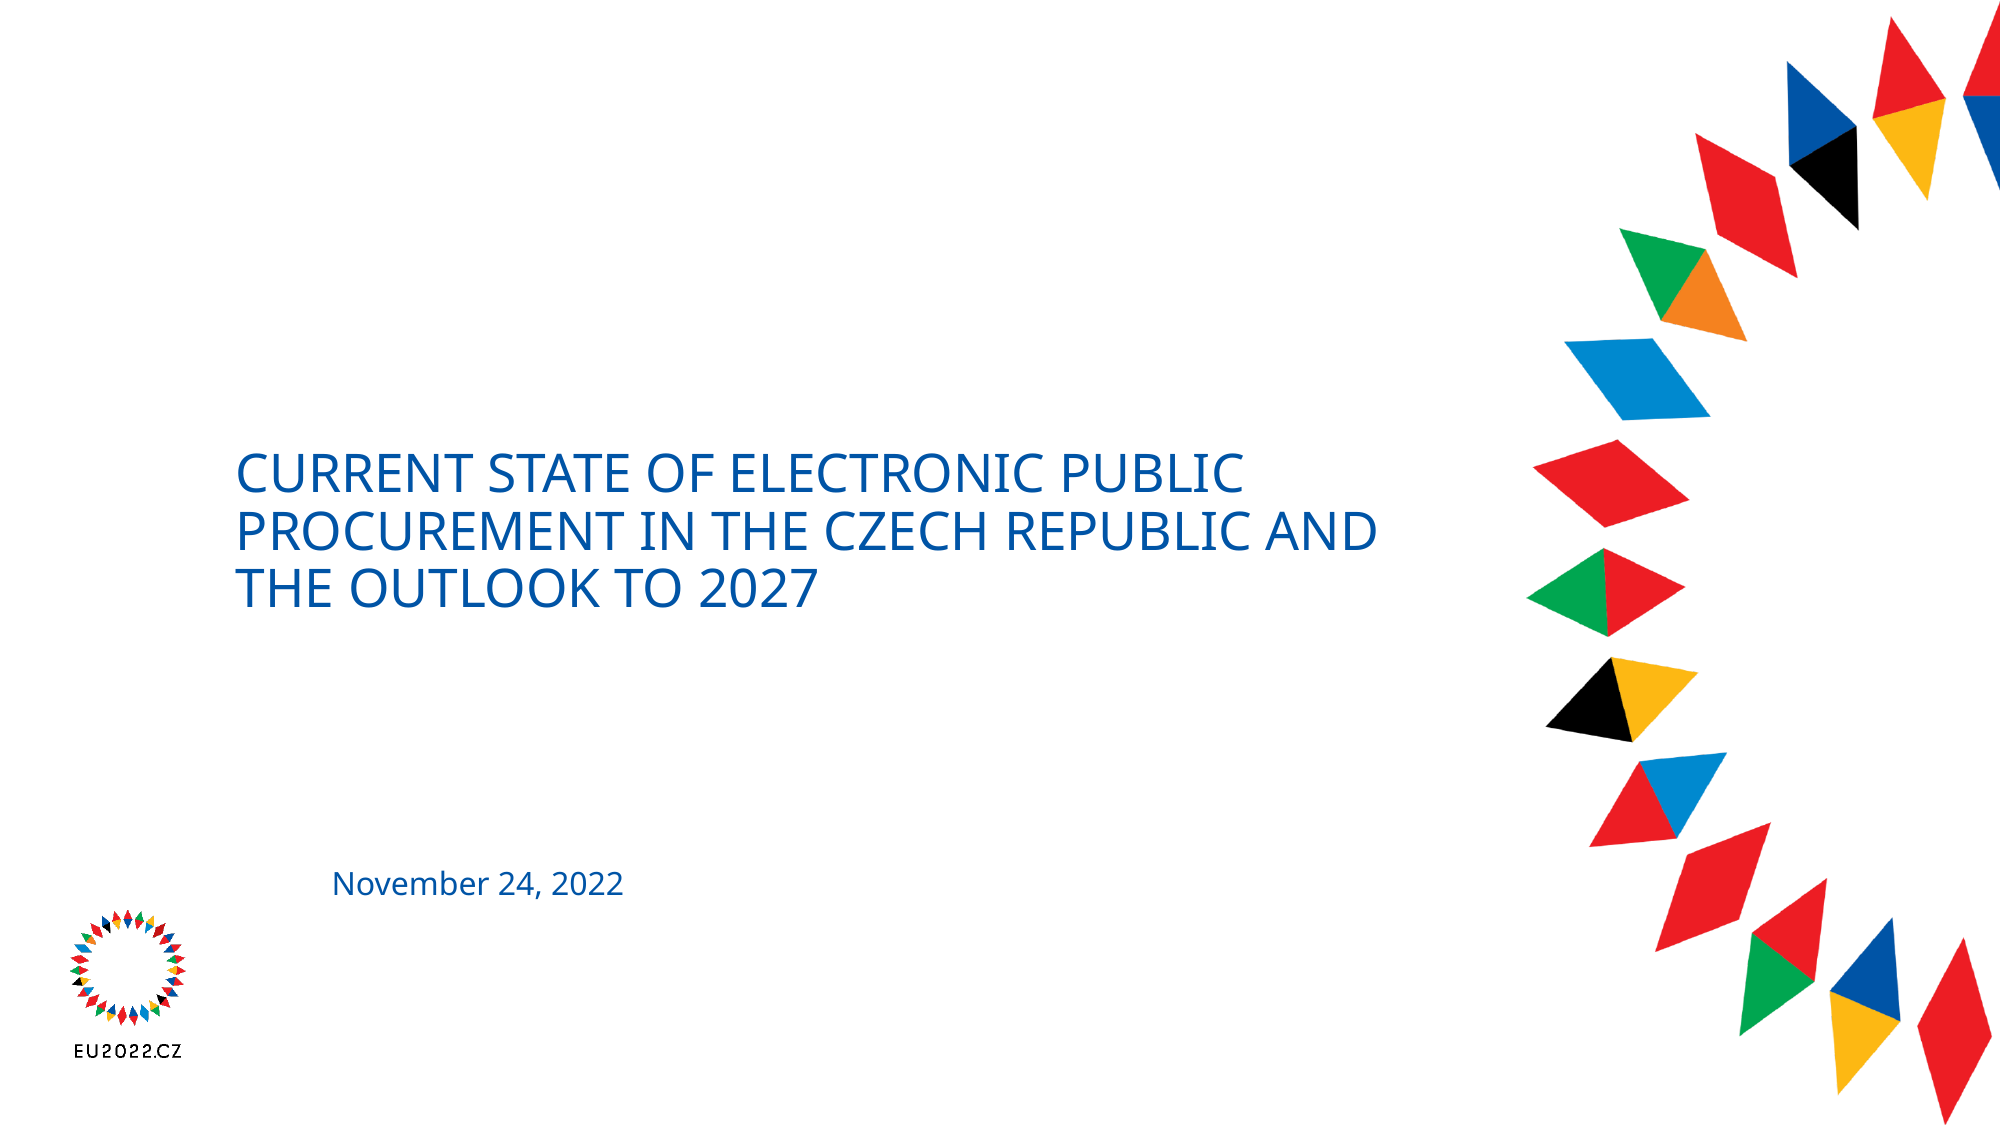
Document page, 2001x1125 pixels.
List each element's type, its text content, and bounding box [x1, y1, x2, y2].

picture [69, 909, 186, 1058]
title CURRENT STATE OF ELECTRONIC PUBLIC PROCUREMENT IN THE CZECH REPUBLIC AND THE OUTLOOK TO 2027 November 24, 2022 [220, 259, 1497, 979]
picture [1526, 1, 2000, 1125]
